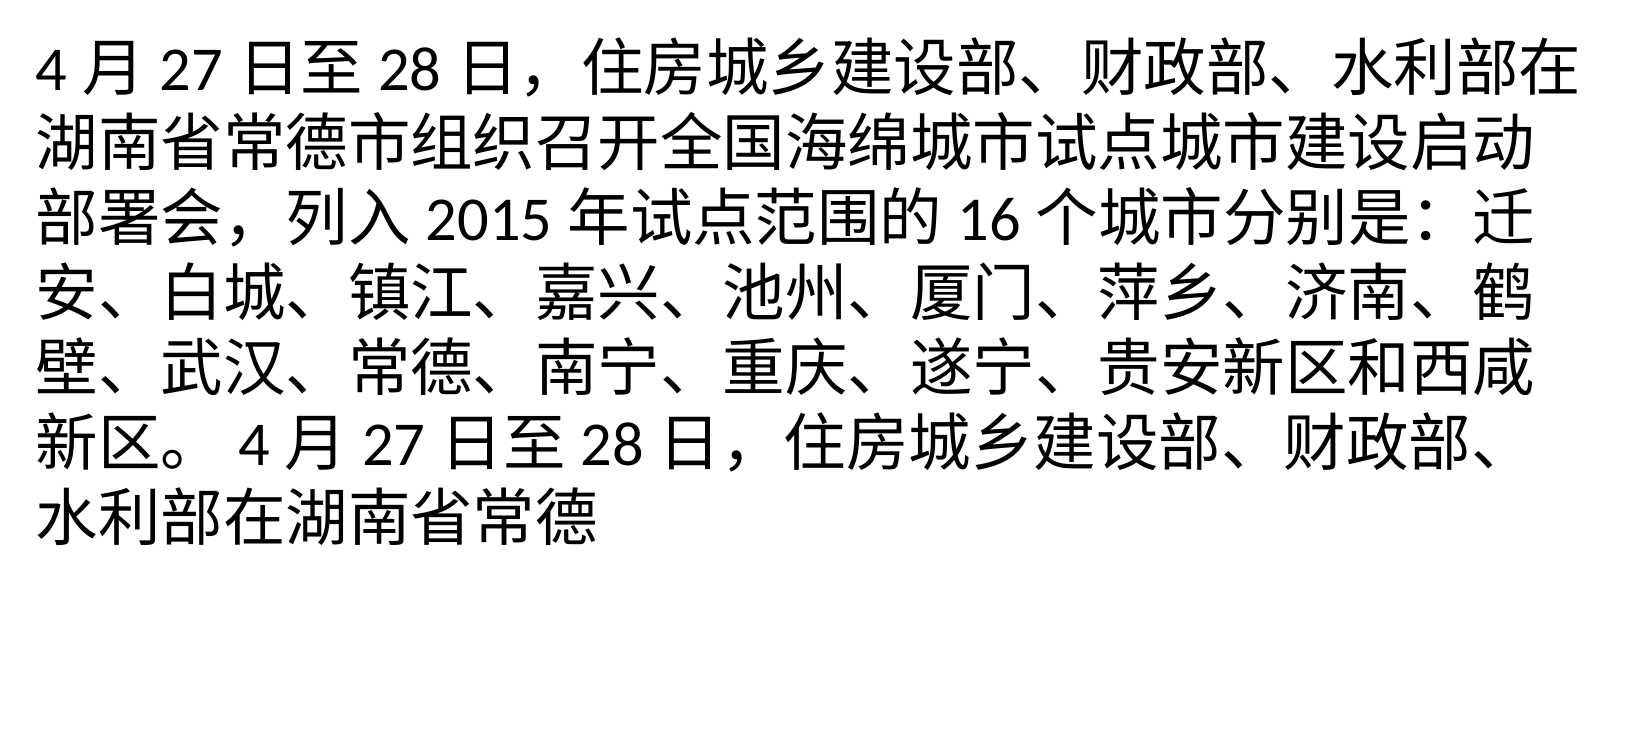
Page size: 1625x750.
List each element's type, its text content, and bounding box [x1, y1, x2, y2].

text_box 4月27日至28日，住房城乡建设部、财政部、水利部在湖南省常德市组织召开全国海绵城市试点城市建设启动部署会，列入2015年试点范围的16个城市分别是：迁安、白城、镇江、嘉兴、池州、厦门、萍乡、济南、鹤壁、武汉、常德、南宁、重庆、遂宁、贵安新区和西咸新区。4月27日至28日，住房城乡建设部、财政部、水利部在湖南省常德 [20, 20, 1604, 561]
